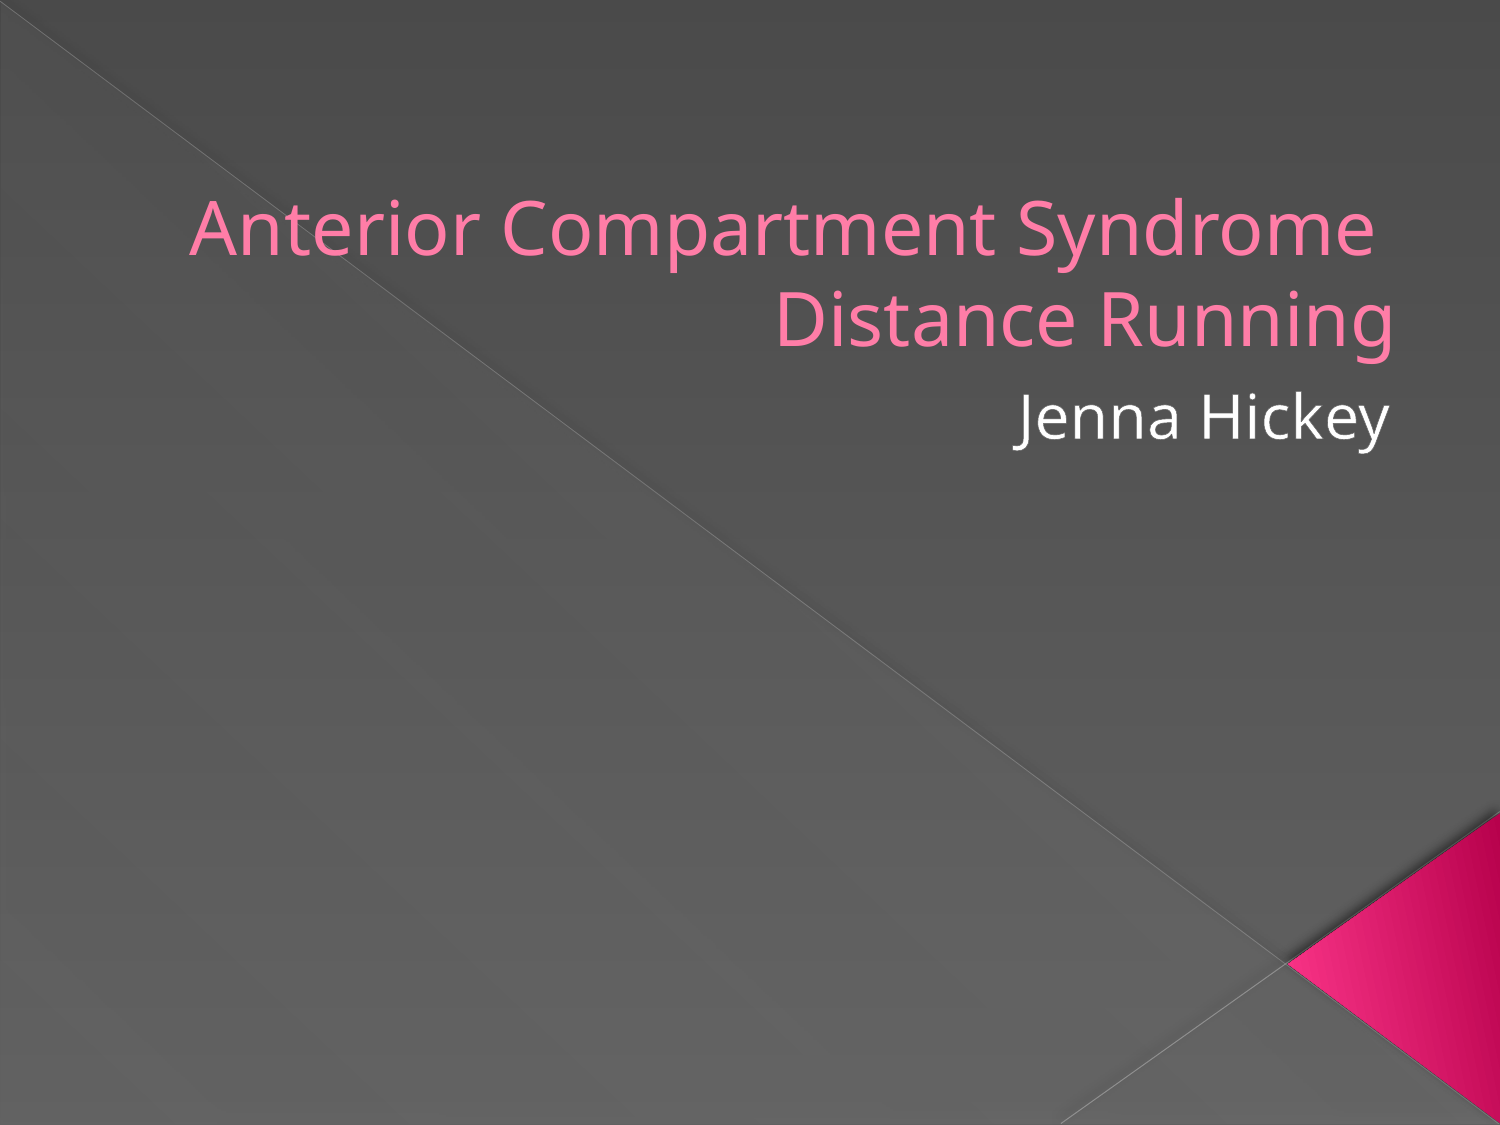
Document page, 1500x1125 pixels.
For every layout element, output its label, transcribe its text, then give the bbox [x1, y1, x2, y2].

subtitle Jenna Hickey [88, 369, 1412, 657]
title Anterior Compartment Syndrome Distance Running [88, 127, 1412, 369]
